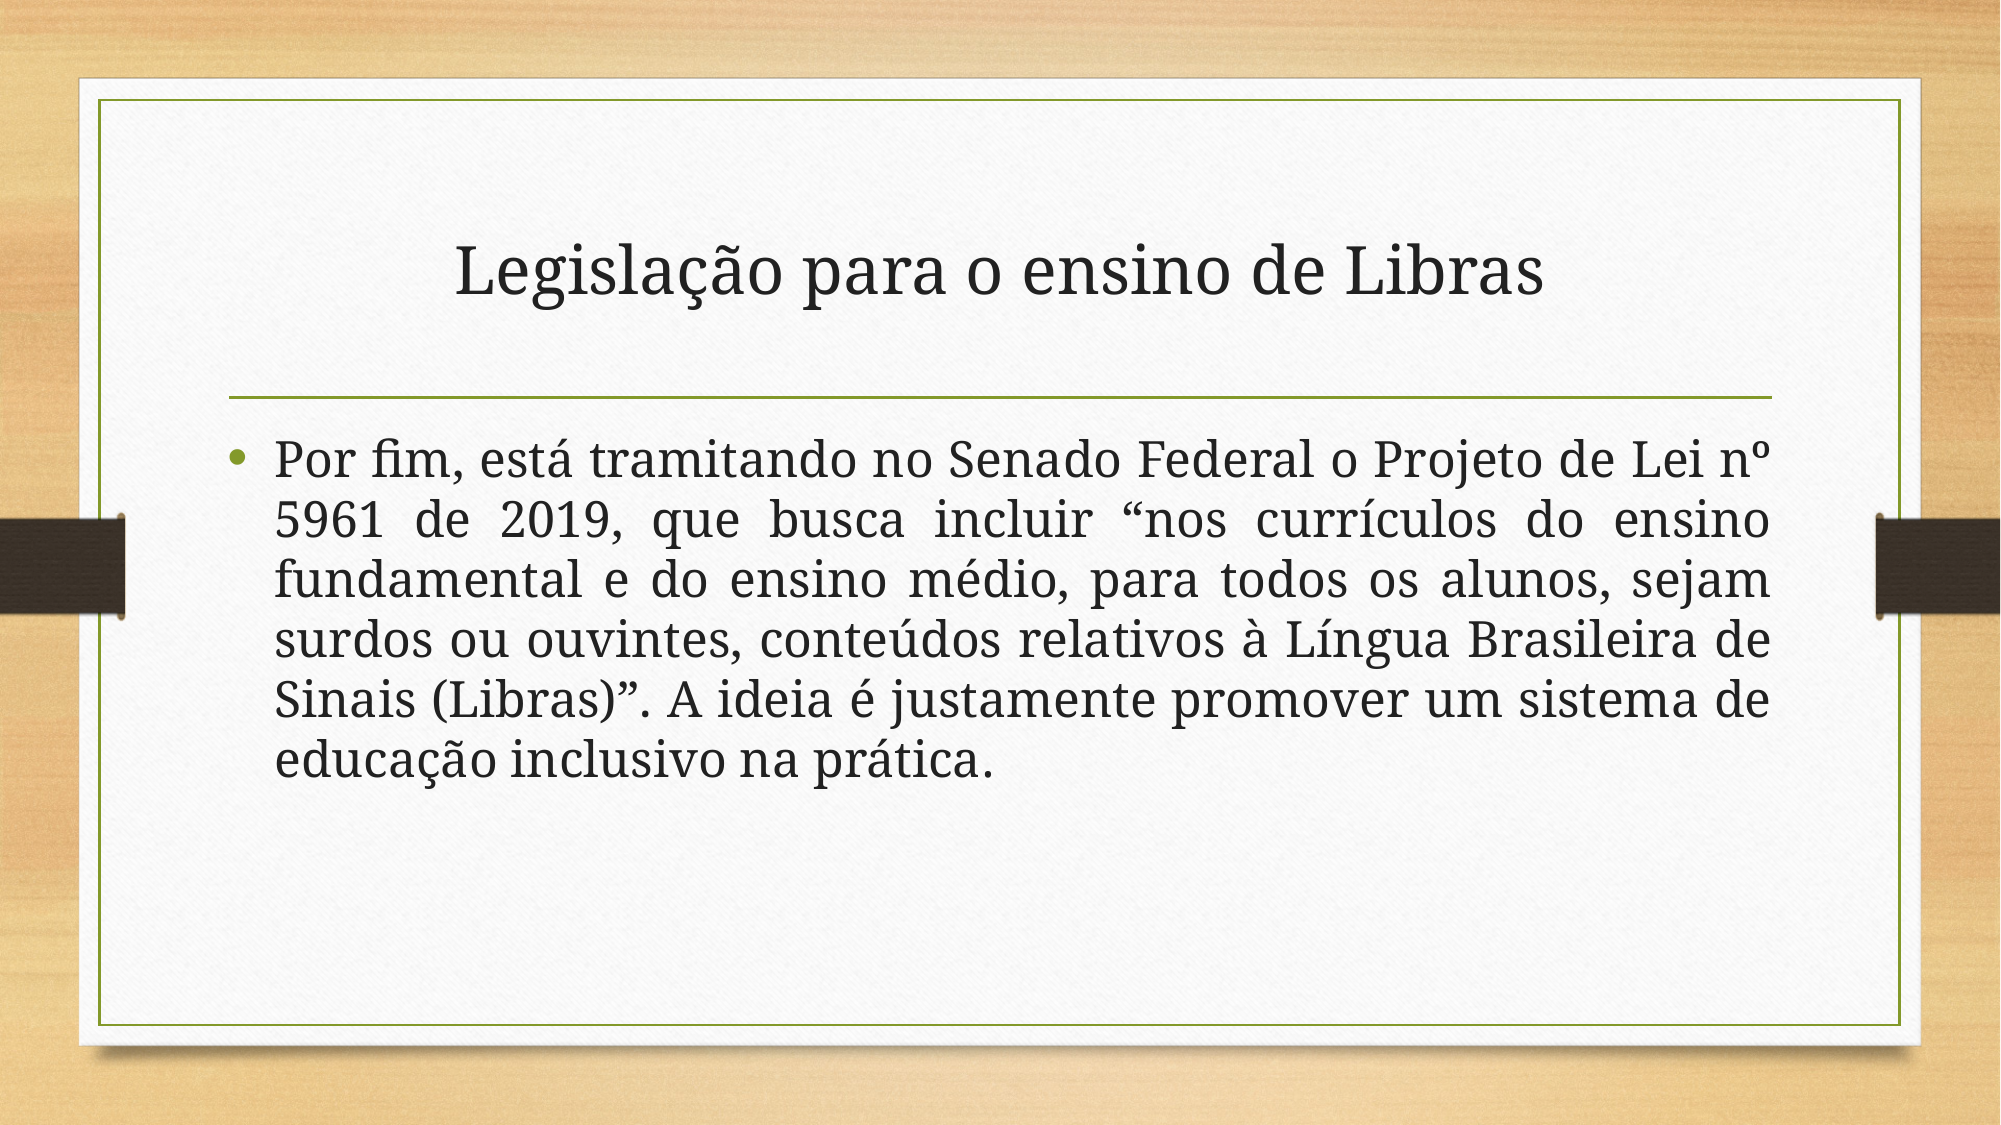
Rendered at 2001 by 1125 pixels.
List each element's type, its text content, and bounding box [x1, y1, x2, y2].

title Legislação para o ensino de Libras [212, 161, 1788, 375]
list Por fim, está tramitando no Senado Federal o Projeto de Lei nº 5961 de 2019, que busca incluir “nos currículos do ensino fundamental e do ensino médio, para todos os alunos, sejam surdos ou ouvintes, conteúdos relativos à Língua Brasileira de Sinais (Libras)”. A ideia é justamente promover um sistema de educação inclusivo na prática. [212, 419, 1788, 964]
picture [0, 0, 2001, 1125]
